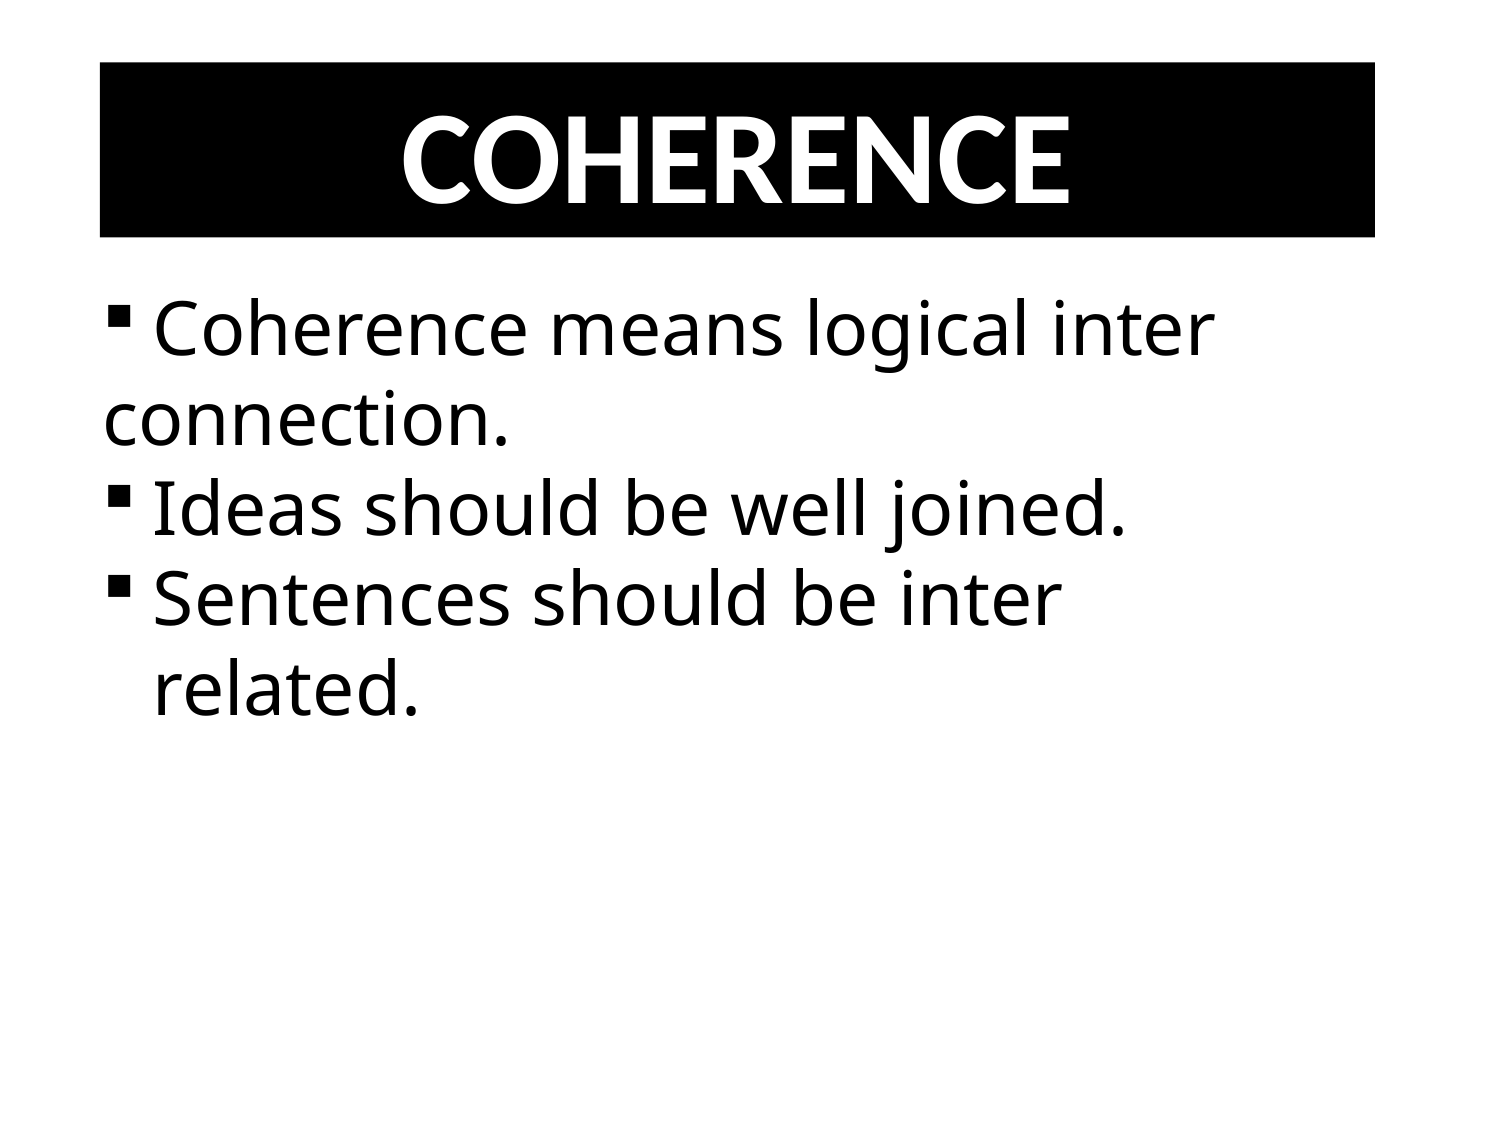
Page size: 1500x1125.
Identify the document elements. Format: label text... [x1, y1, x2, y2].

text_box Coherence means logical inter connection. Ideas should be well joined. Sentences should be inter related. [100, 278, 1325, 731]
text_box COHERENCE [99, 62, 1375, 238]
